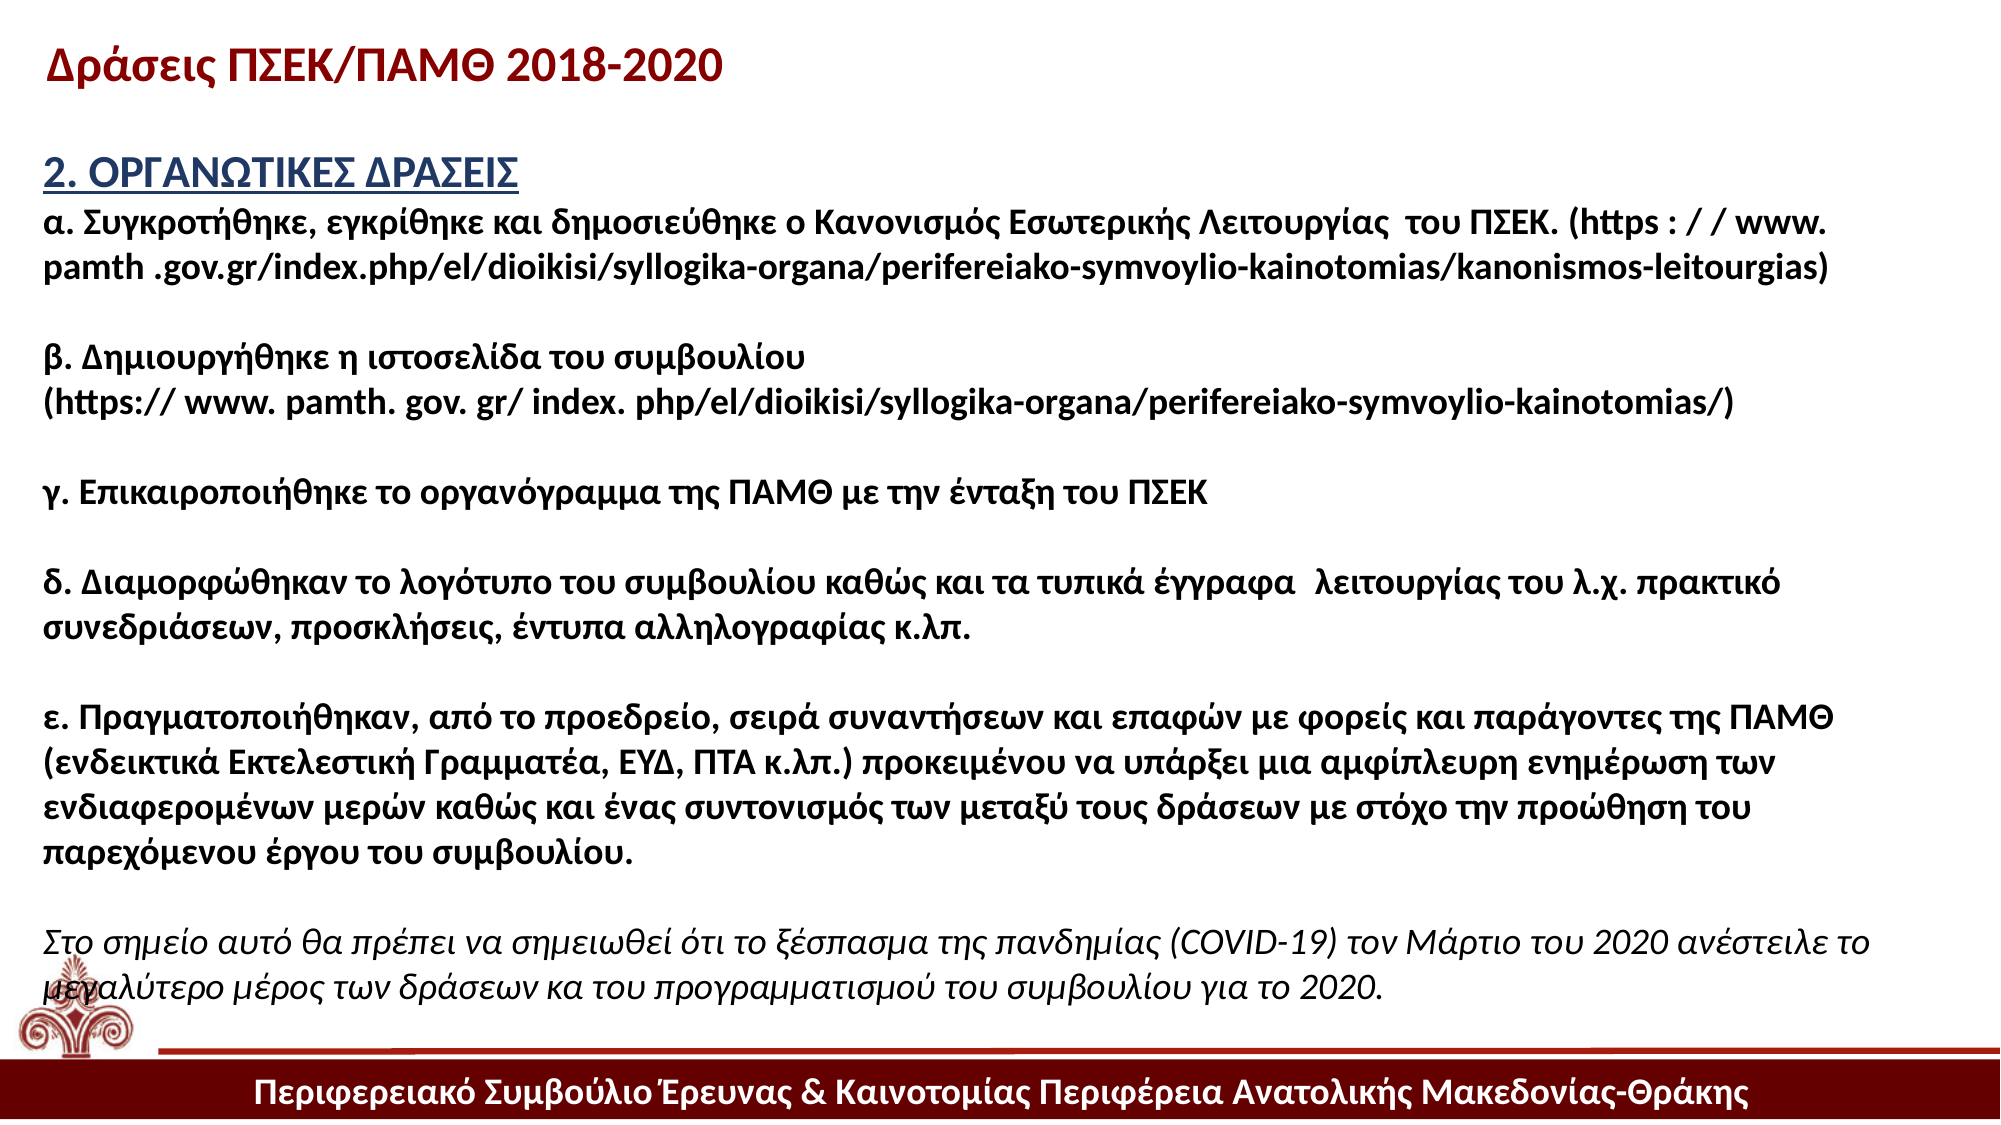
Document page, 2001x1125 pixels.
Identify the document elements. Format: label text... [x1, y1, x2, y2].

text_box Δράσεις ΠΣΕΚ/ΠΑΜΘ 2018-2020 [31, 24, 739, 99]
picture [13, 945, 147, 1072]
text_box 2. ΟΡΓΑΝΩΤΙΚΕΣ ΔΡΑΣΕΙΣ α. Συγκροτήθηκε, εγκρίθηκε και δημοσιεύθηκε ο Κανονισμός Εσωτερικής Λειτουργίας του ΠΣΕΚ. (https : / / www. pamth .gov.gr/index.php/el/dioikisi/syllogika-organa/perifereiako-symvoylio-kainotomias/kanonismos-leitourgias) β. Δημιουργήθηκε η ιστοσελίδα του συμβουλίου (https:// www. pamth. gov. gr/ index. php/el/dioikisi/syllogika-organa/perifereiako-symvoylio-kainotomias/) γ. Επικαιροποιήθηκε το οργανόγραμμα της ΠΑΜΘ με την ένταξη του ΠΣΕΚ δ. Διαμορφώθηκαν το λογότυπο του συμβουλίου καθώς και τα τυπικά έγγραφα λειτουργίας του λ.χ. πρακτικό συνεδριάσεων, προσκλήσεις, έντυπα αλληλογραφίας κ.λπ. ε. Πραγματοποιήθηκαν, από το προεδρείο, σειρά συναντήσεων και επαφών με φορείς και παράγοντες της ΠΑΜΘ (ενδεικτικά Εκτελεστική Γραμματέα, ΕΥΔ, ΠΤΑ κ.λπ.) προκειμένου να υπάρξει μια αμφίπλευρη ενημέρωση των ενδιαφερομένων μερών καθώς και ένας συντονισμός των μεταξύ τους δράσεων με στόχο την προώθηση του παρεχόμενου έργου του συμβουλίου. Στο σημείο αυτό θα πρέπει να σημειωθεί ότι το ξέσπασμα της πανδημίας (COVID-19) τον Μάρτιο του 2020 ανέστειλε το μεγαλύτερο μέρος των δράσεων κα του προγραμματισμού του συμβουλίου για το 2020. [28, 134, 1916, 1060]
text_box Περιφερειακό Συμβούλιο Έρευνας & Καινοτομίας Περιφέρεια Ανατολικής Μακεδονίας-Θράκης [0, 1059, 2000, 1120]
